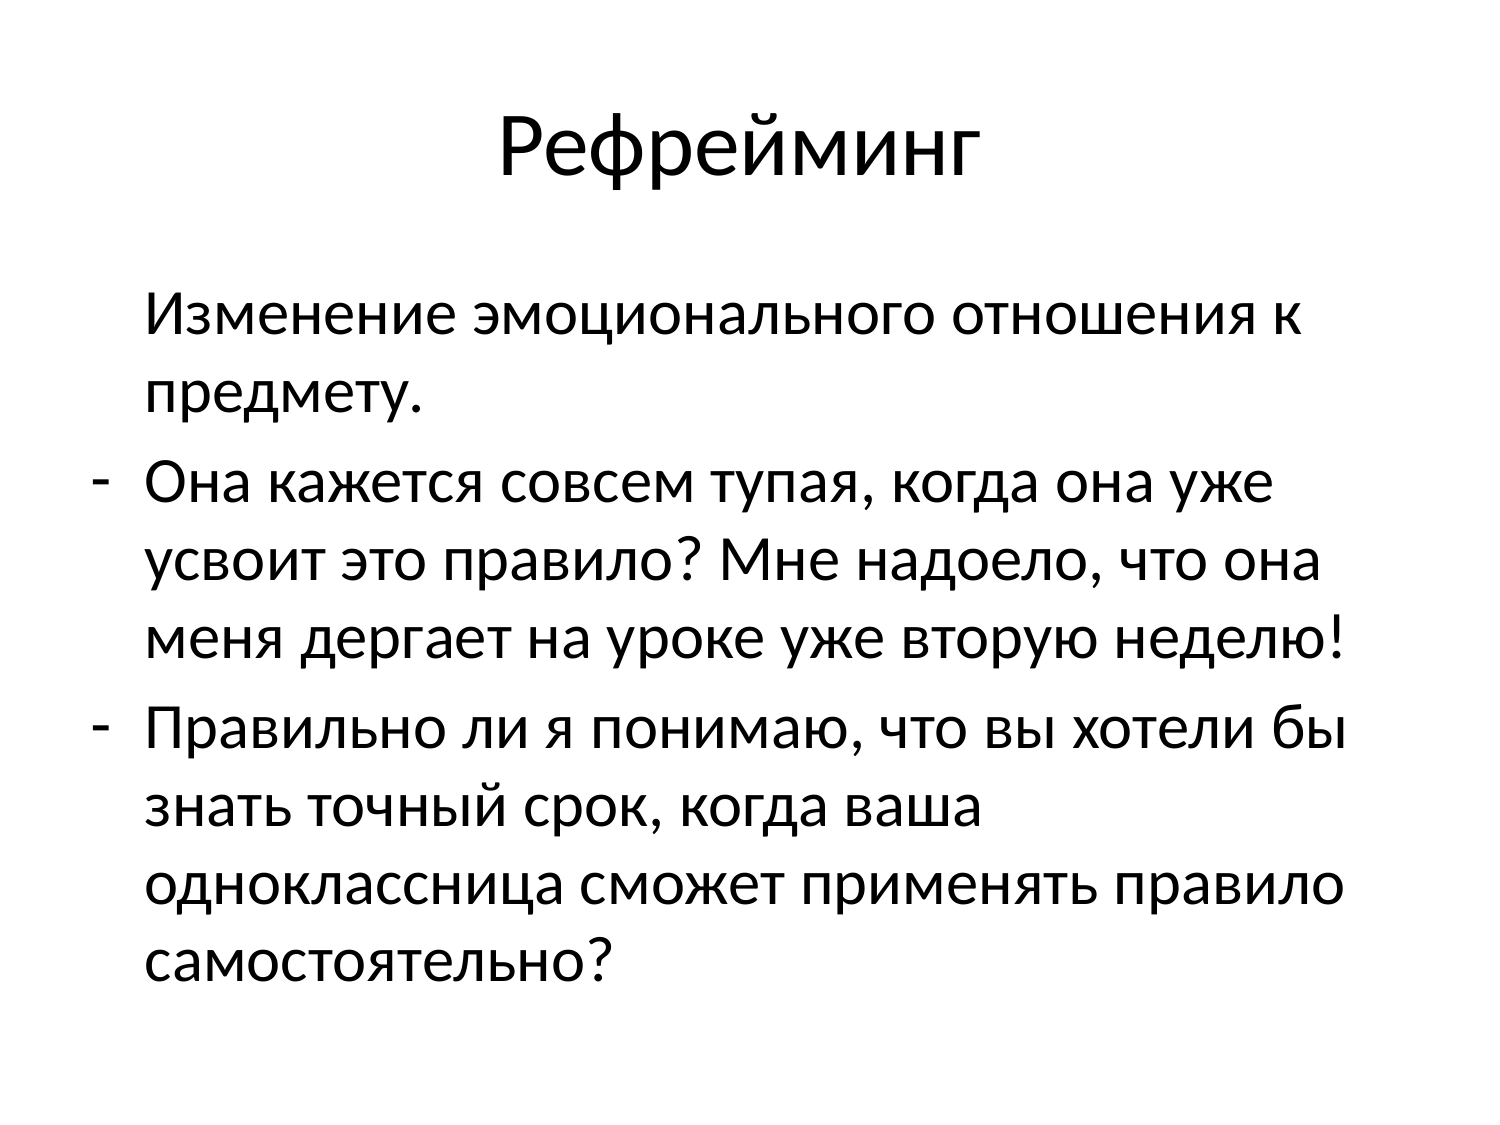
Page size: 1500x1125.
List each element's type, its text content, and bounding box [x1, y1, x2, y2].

title Рефрейминг [75, 45, 1425, 233]
list Изменение эмоционального отношения к предмету. Она кажется совсем тупая, когда она уже усвоит это правило? Мне надоело, что она меня дергает на уроке уже вторую неделю! Правильно ли я понимаю, что вы хотели бы знать точный срок, когда ваша одноклассница сможет применять правило самостоятельно? [75, 262, 1425, 1005]
